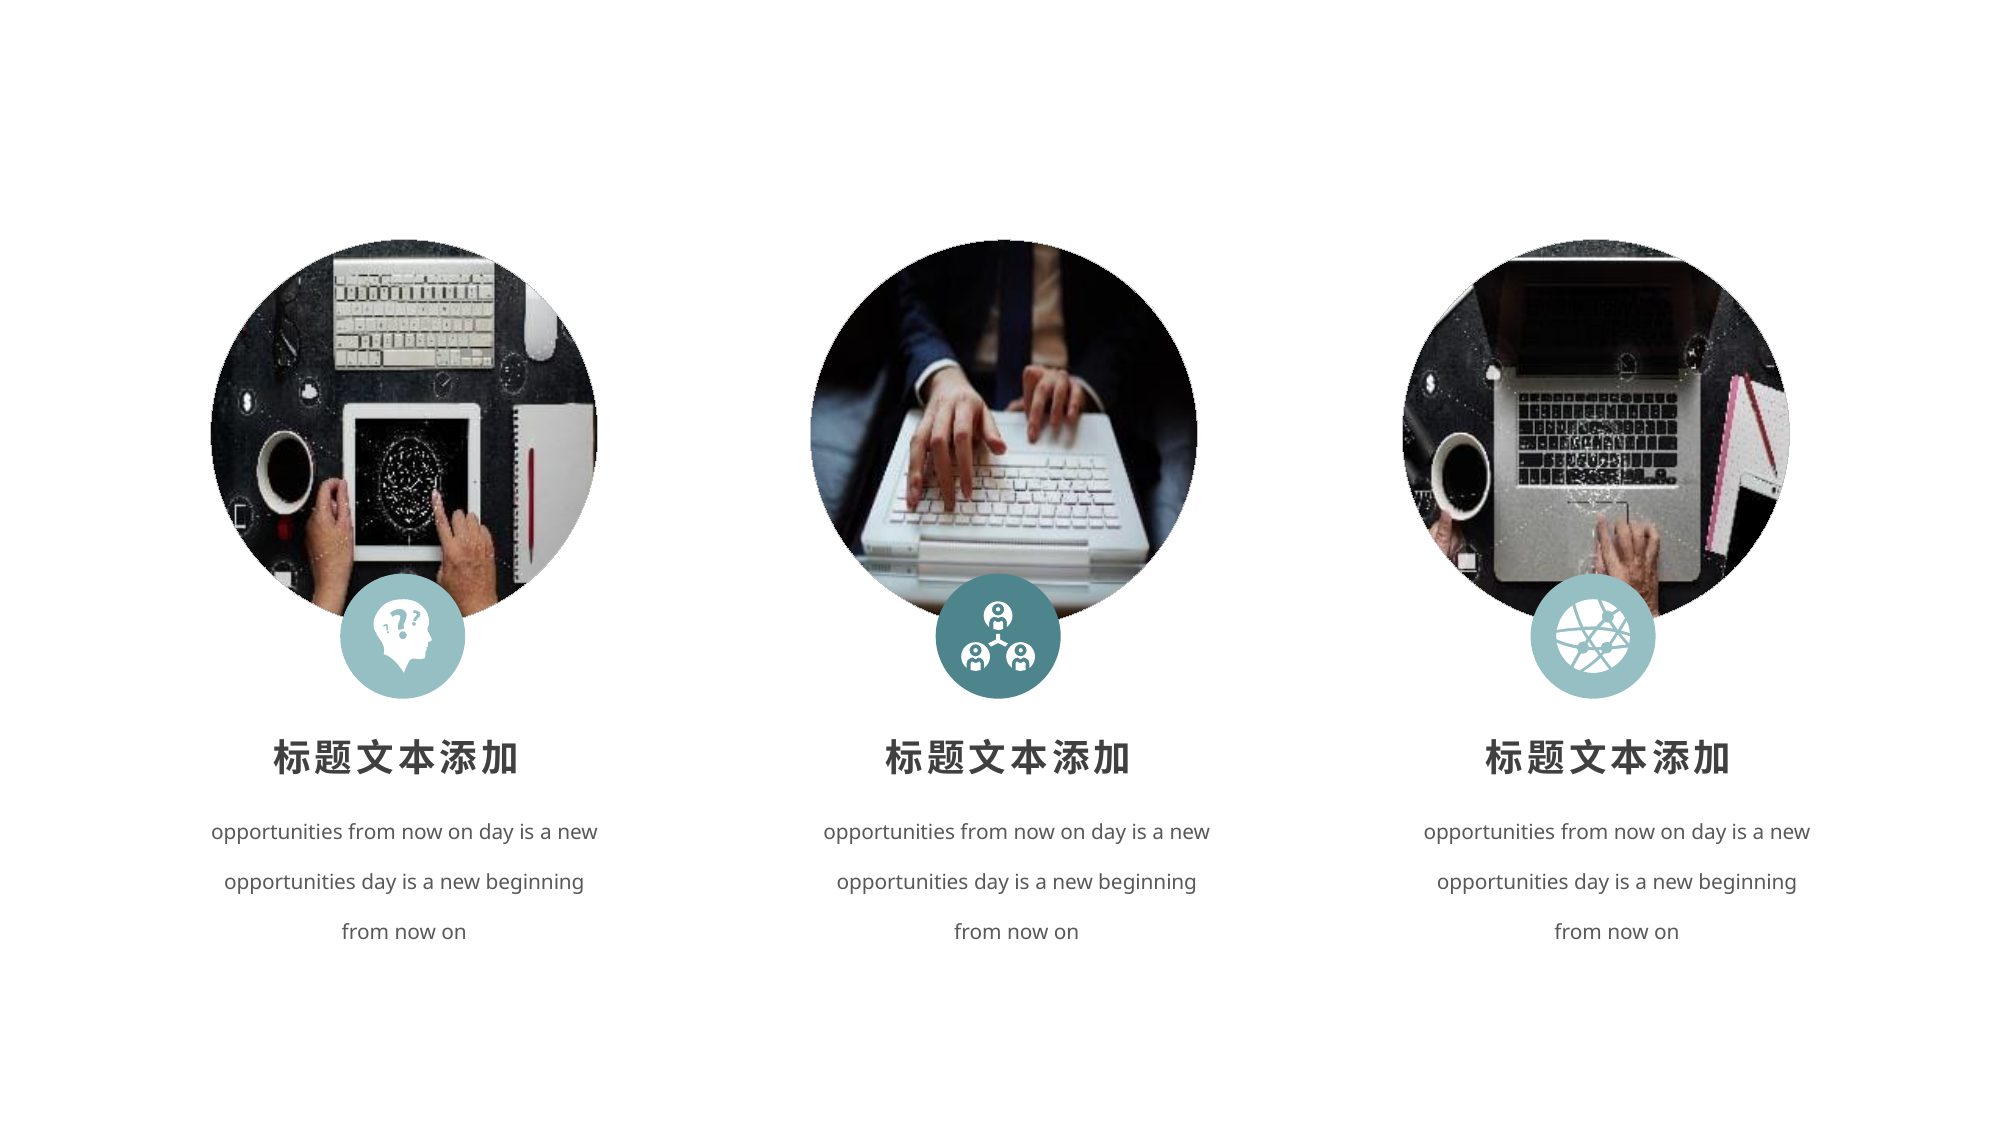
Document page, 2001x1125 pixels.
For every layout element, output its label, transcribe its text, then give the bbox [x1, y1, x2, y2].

picture [810, 239, 1198, 628]
text_box opportunities from now on day is a new opportunities day is a new beginning from now on [801, 788, 1232, 950]
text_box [935, 573, 1061, 699]
picture [210, 239, 598, 627]
text_box [372, 627, 433, 676]
picture [1402, 239, 1790, 627]
text_box opportunities from now on day is a new opportunities day is a new beginning from now on [1402, 788, 1832, 949]
text_box 标题文本添加 [823, 742, 1195, 779]
text_box 标题文本添加 [1423, 742, 1795, 779]
text_box opportunities from now on day is a new opportunities day is a new beginning from now on [189, 788, 619, 950]
text_box [339, 627, 467, 700]
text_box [1530, 573, 1656, 699]
text_box 标题文本添加 [210, 742, 582, 779]
